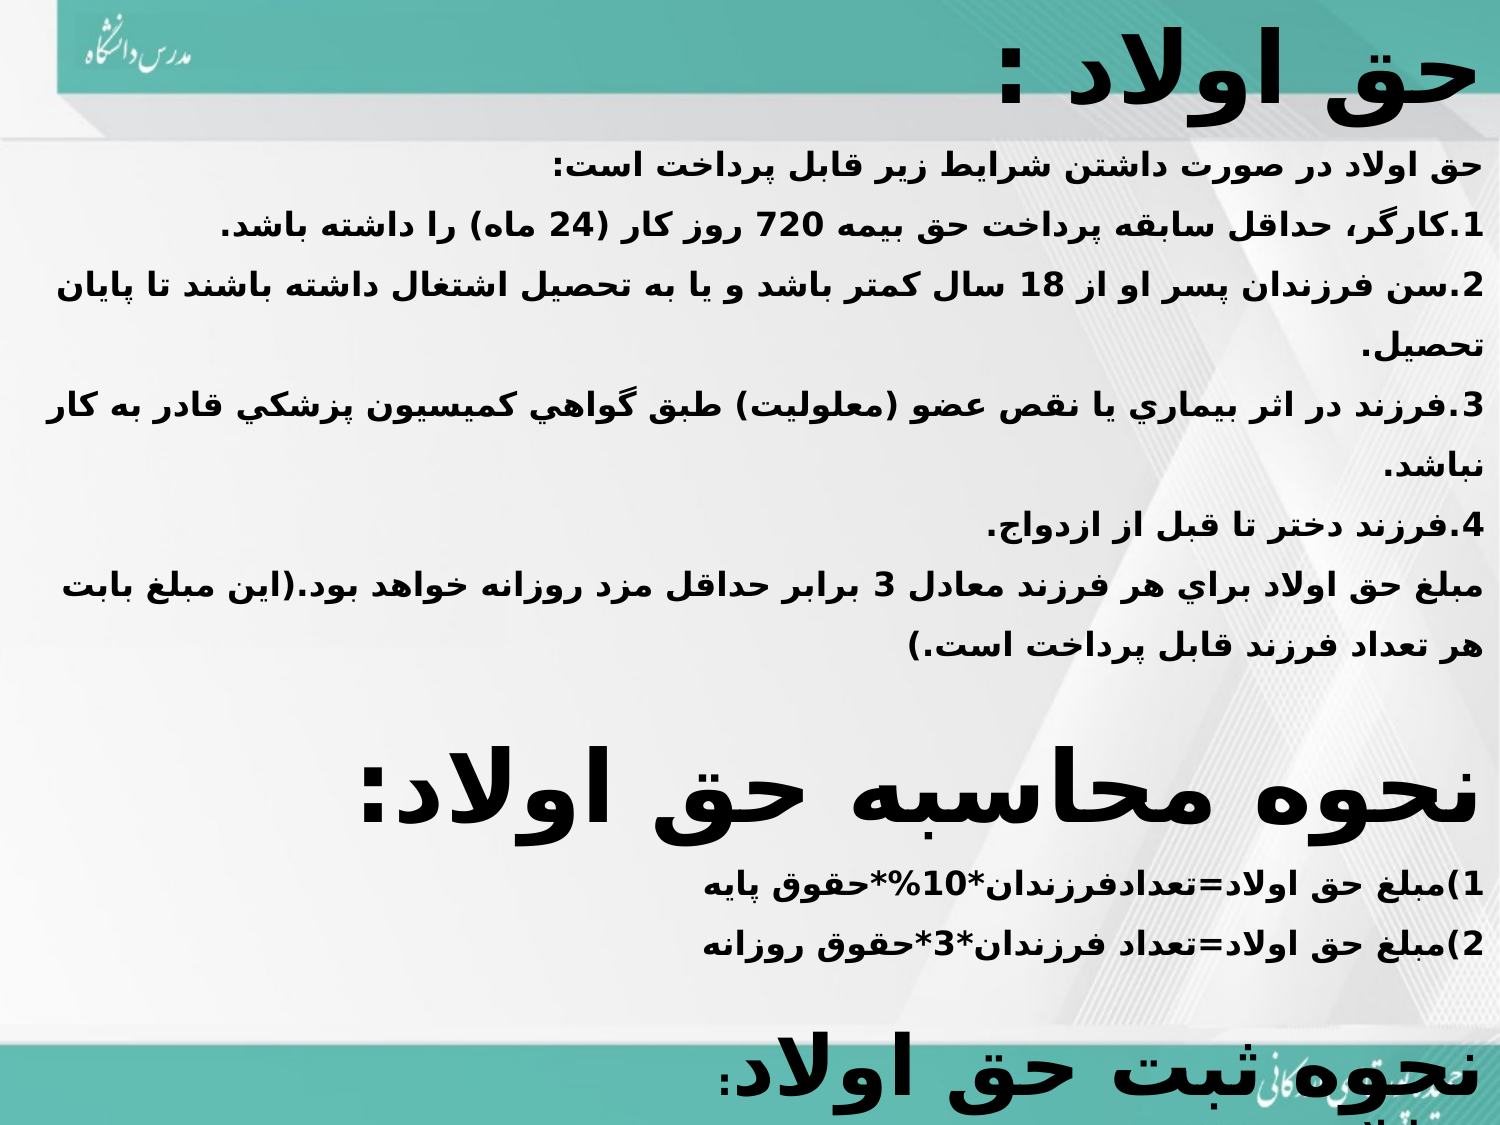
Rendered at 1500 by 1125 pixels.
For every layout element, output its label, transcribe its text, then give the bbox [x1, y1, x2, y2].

text_box حق اولاد : حق اولاد در صورت داشتن شرايط زير قابل پرداخت است: 1.کارگر، حداقل سابقه پرداخت حق بيمه 720 روز کار (24 ماه) را داشته باشد. 2.سن فرزندان پسر او از 18 سال کمتر باشد و يا به تحصيل اشتغال داشته باشند تا پايان تحصيل. 3.فرزند در اثر بيماري يا نقص عضو (معلوليت) طبق گواهي کميسيون پزشکي قادر به کار نباشد. 4.فرزند دختر تا قبل از ازدواج. مبلغ حق اولاد براي هر فرزند معادل 3 برابر حداقل مزد روزانه خواهد بود.(اين مبلغ بابت هر تعداد فرزند قابل پرداخت است.) نحوه محاسبه حق اولاد: 1)مبلغ حق اولاد=تعدادفرزندان*10%*حقوق پایه 2)مبلغ حق اولاد=تعداد فرزندان*3*حقوق روزانه نحوه ثبت حق اولاد: حق اولاد ××× حقوق پرداختنی ××× [0, 0, 1500, 1125]
